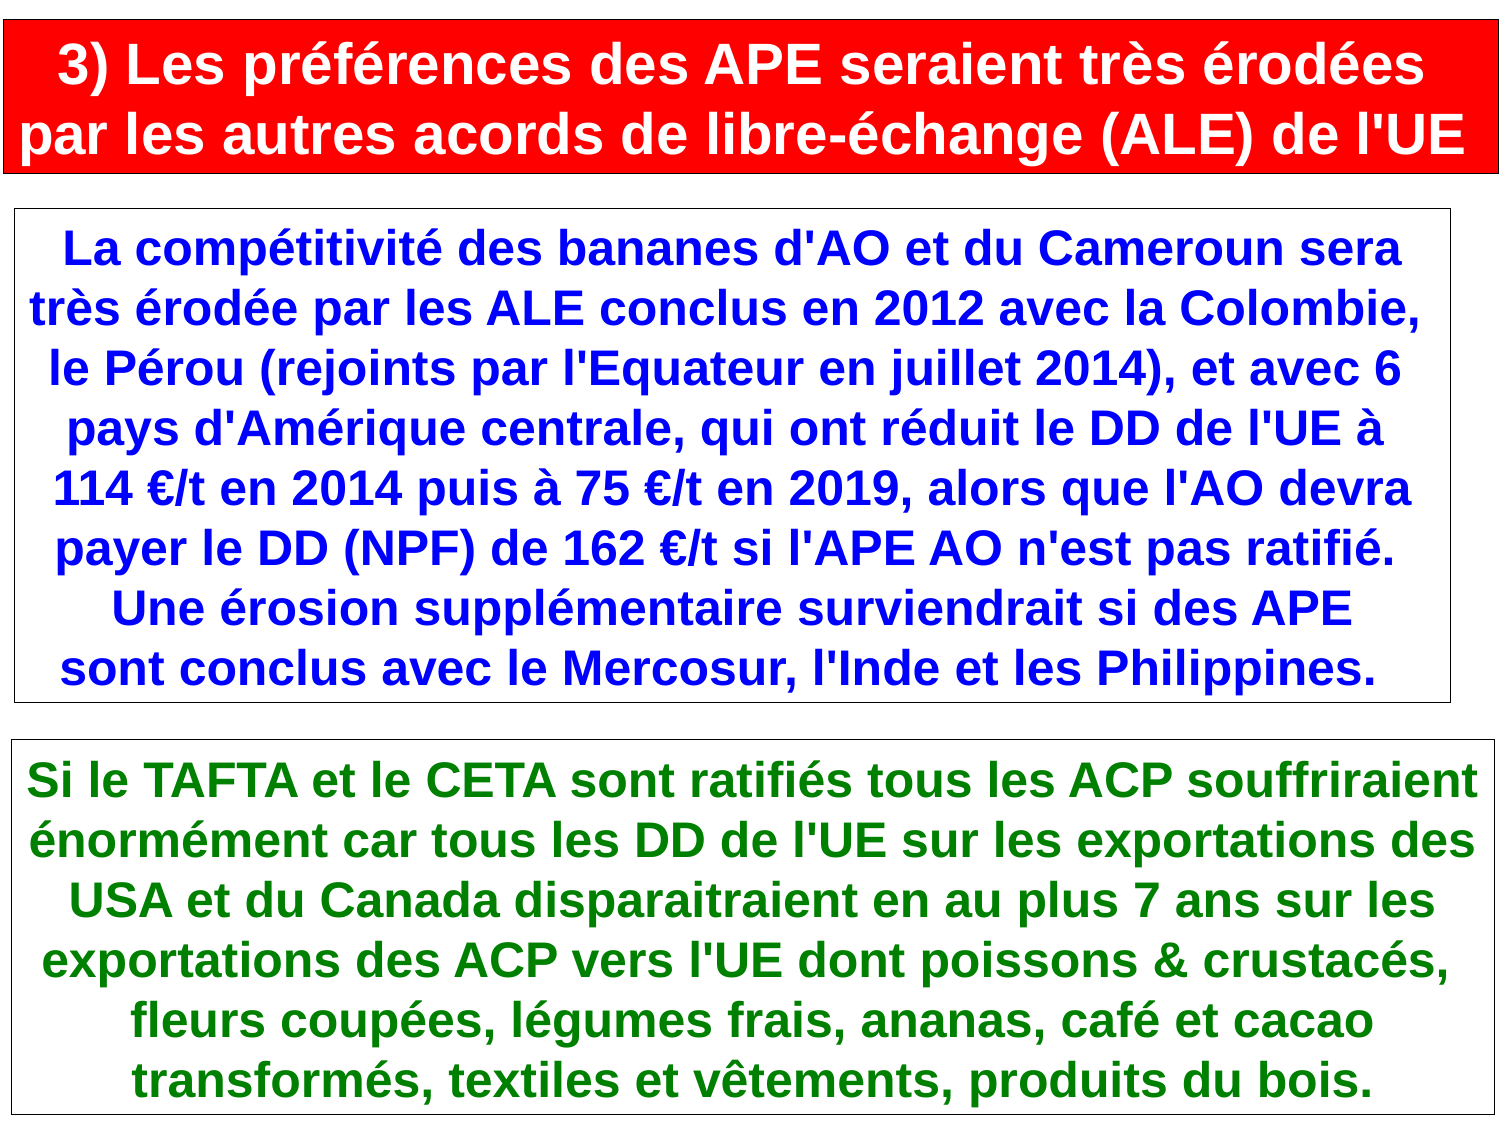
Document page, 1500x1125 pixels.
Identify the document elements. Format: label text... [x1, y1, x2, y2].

text_box 3) Les préférences des APE seraient très érodées par les autres acords de libre-échange (ALE) de l'UE [3, 19, 1499, 174]
text_box Si le TAFTA et le CETA sont ratifiés tous les ACP souffriraient énormément car tous les DD de l'UE sur les exportations des USA et du Canada disparaitraient en au plus 7 ans sur les exportations des ACP vers l'UE dont poissons & crustacés, fleurs coupées, légumes frais, ananas, café et cacao transformés, textiles et vêtements, produits du bois. [11, 739, 1495, 1115]
text_box La compétitivité des bananes d'AO et du Cameroun sera très érodée par les ALE conclus en 2012 avec la Colombie, le Pérou (rejoints par l'Equateur en juillet 2014), et avec 6 pays d'Amérique centrale, qui ont réduit le DD de l'UE à 114 €/t en 2014 puis à 75 €/t en 2019, alors que l'AO devra payer le DD (NPF) de 162 €/t si l'APE AO n'est pas ratifié. Une érosion supplémentaire surviendrait si des APE sont conclus avec le Mercosur, l'Inde et les Philippines. [14, 208, 1451, 703]
